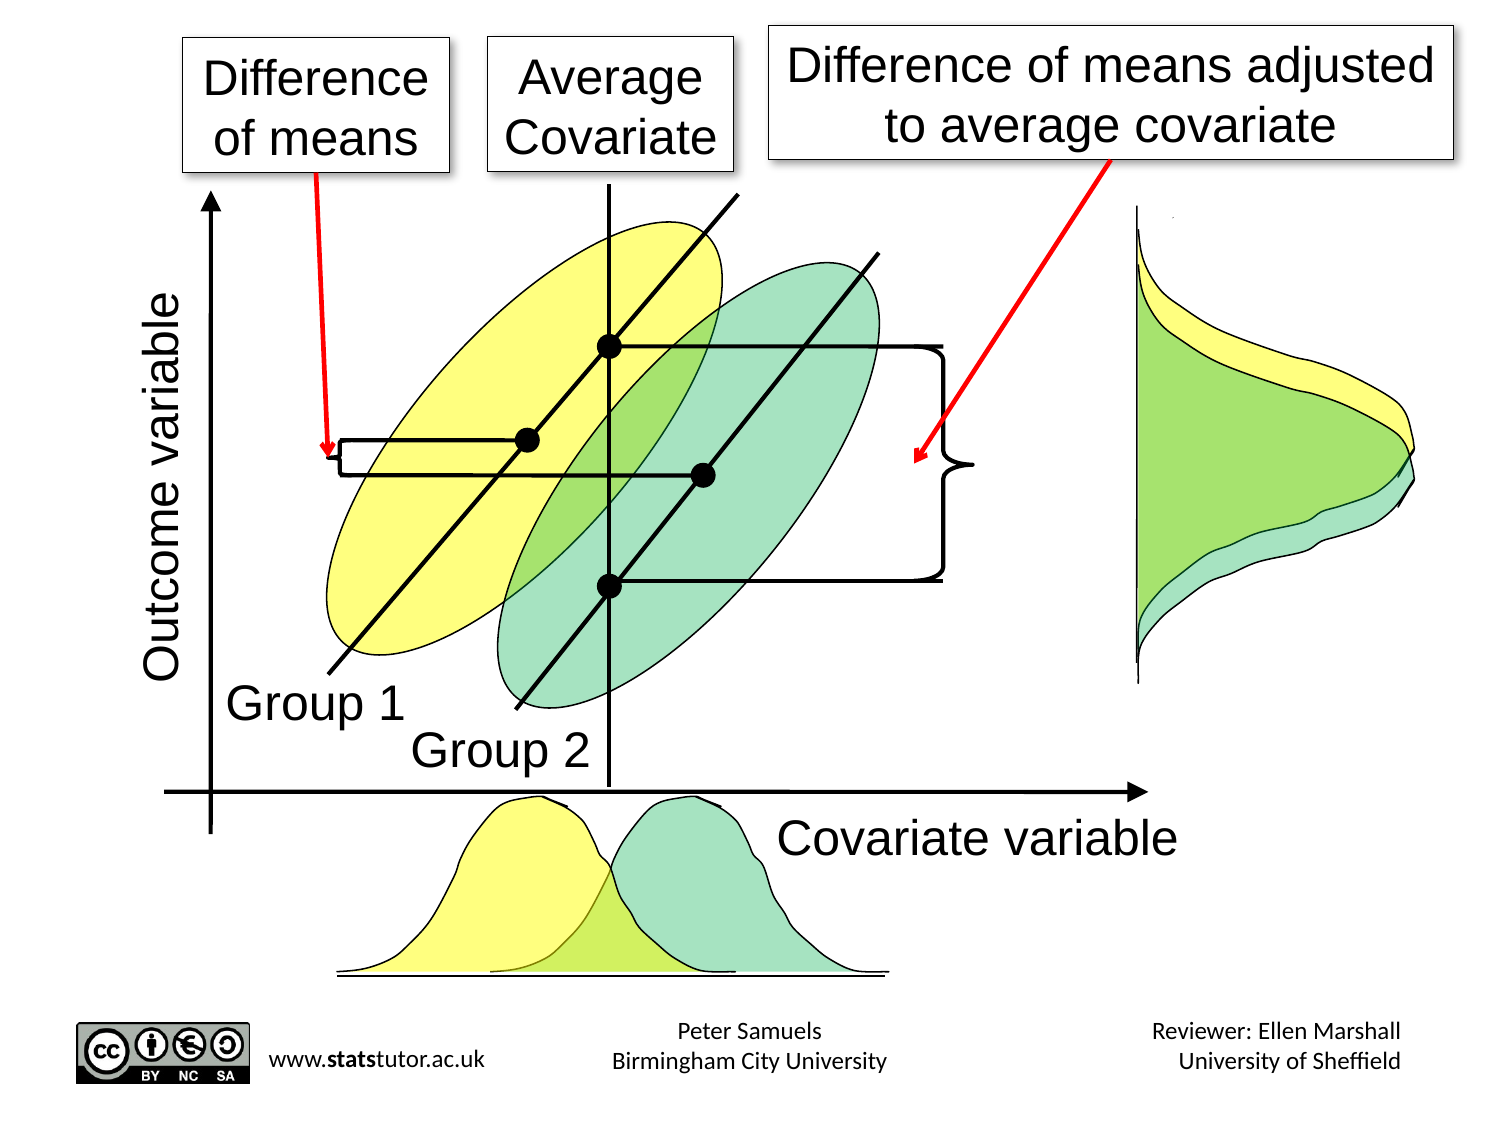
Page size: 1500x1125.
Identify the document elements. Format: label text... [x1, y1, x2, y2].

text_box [972, 161, 1111, 465]
text_box Group 2 [395, 709, 616, 785]
text_box Outcome variable [121, 520, 197, 698]
text_box [611, 800, 889, 972]
text_box Outcome variable [121, 252, 197, 510]
text_box Group 1 [210, 662, 422, 738]
text_box [848, 276, 876, 297]
text_box [931, 349, 944, 431]
text_box [636, 221, 695, 227]
text_box [931, 444, 967, 579]
text_box www.statstutor.ac.uk [254, 1035, 573, 1080]
text_box Peter Samuels Birmingham City University [549, 1007, 951, 1083]
text_box [525, 671, 607, 708]
text_box Difference of means adjusted to average covariate [768, 25, 1454, 160]
text_box [336, 800, 736, 972]
text_box Covariate variable [761, 798, 1219, 873]
text_box [938, 424, 944, 432]
picture [76, 1022, 251, 1084]
text_box Difference of means [182, 37, 450, 173]
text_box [468, 299, 927, 663]
text_box [778, 262, 859, 297]
text_box [353, 648, 419, 655]
text_box [1138, 264, 1415, 684]
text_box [315, 173, 329, 458]
text_box Reviewer: Ellen Marshall University of Sheffield [1038, 1007, 1417, 1083]
text_box [1138, 229, 1415, 457]
text_box [500, 671, 542, 700]
text_box [611, 671, 646, 691]
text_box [292, 228, 774, 640]
text_box Average Covariate [487, 36, 734, 172]
